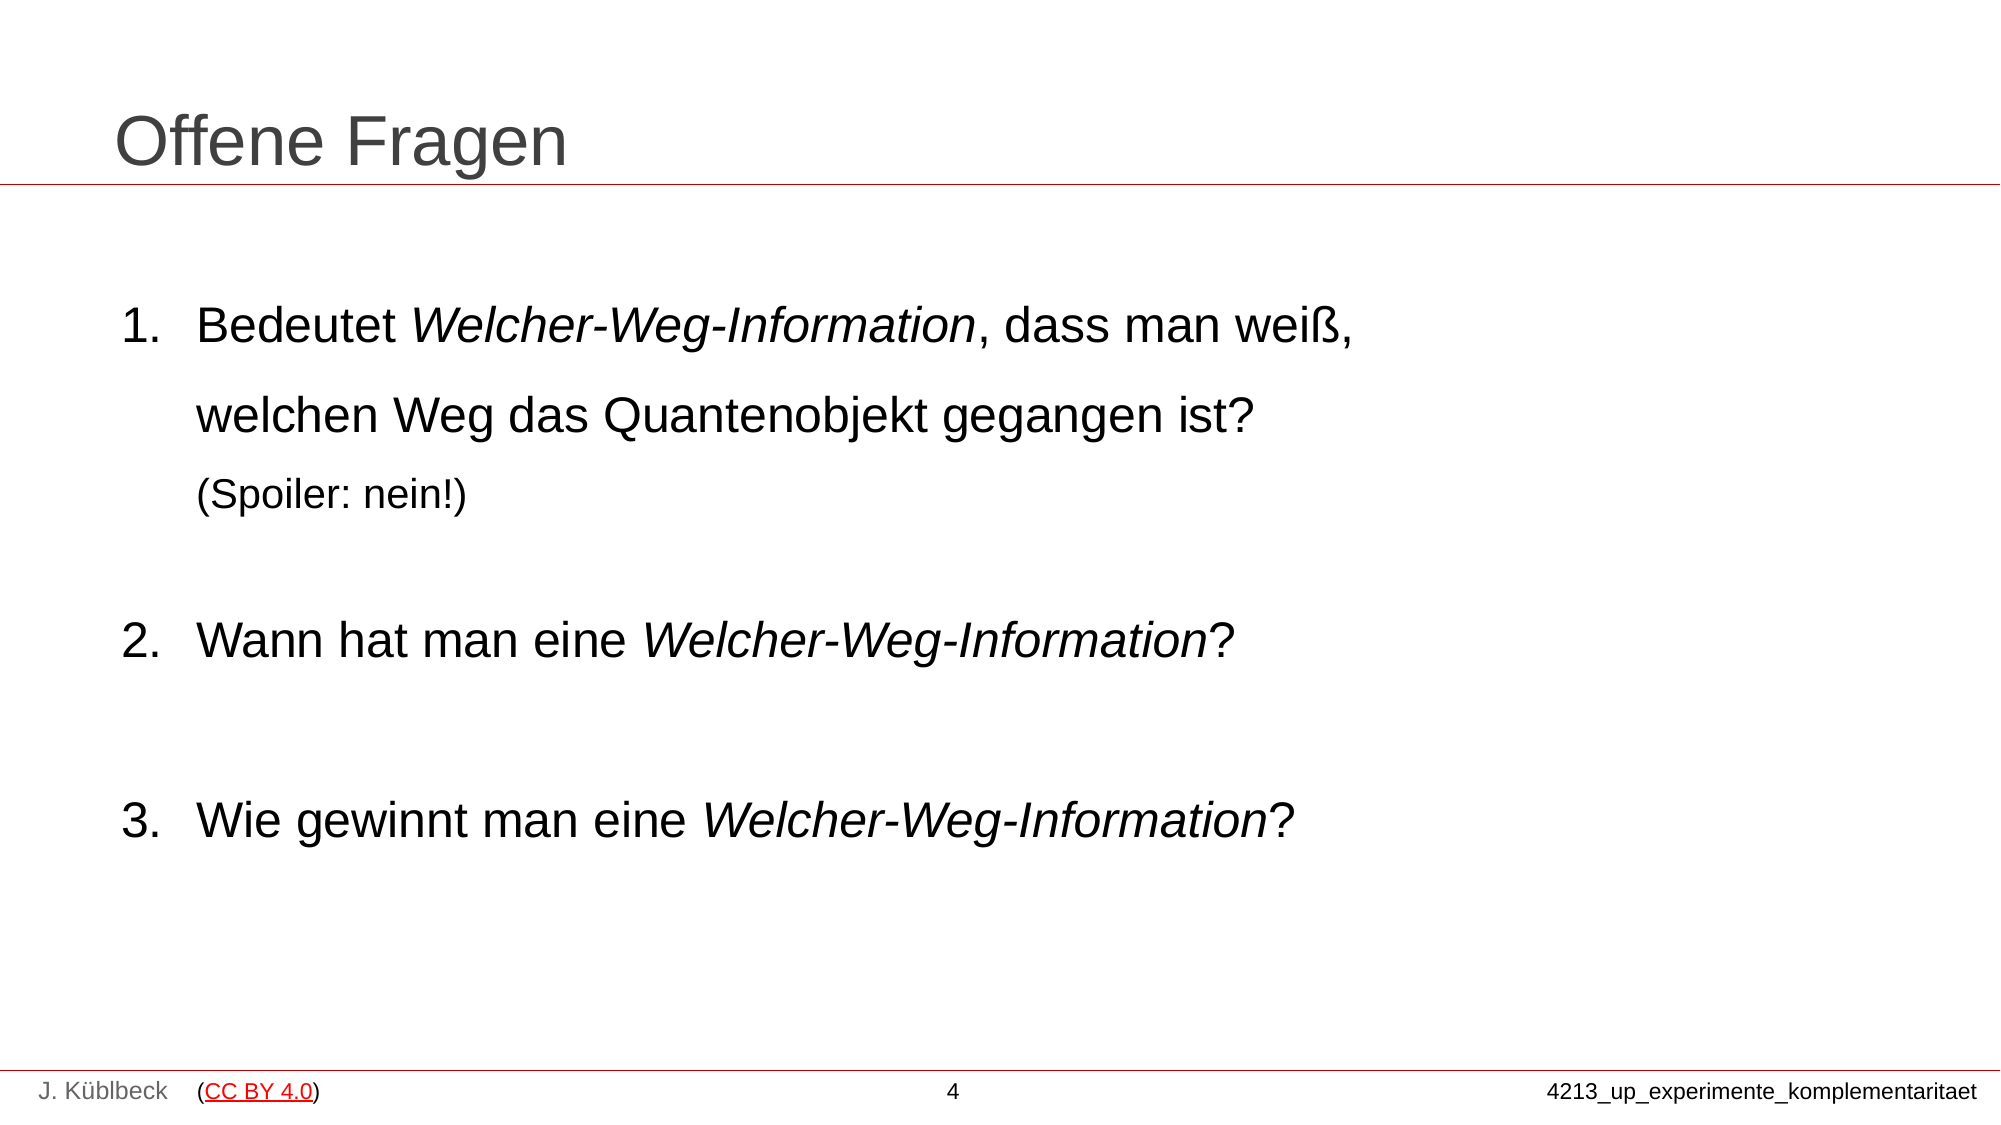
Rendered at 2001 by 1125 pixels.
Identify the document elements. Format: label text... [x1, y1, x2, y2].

text_box Bedeutet Welcher-Weg-Information, dass man weiß, welchen Weg das Quantenobjekt gegangen ist? (Spoiler: nein!) Wann hat man eine Welcher-Weg-Information? Wie gewinnt man eine Welcher-Weg-Information? [106, 254, 1384, 945]
title Offene Fragen [99, 90, 1900, 185]
